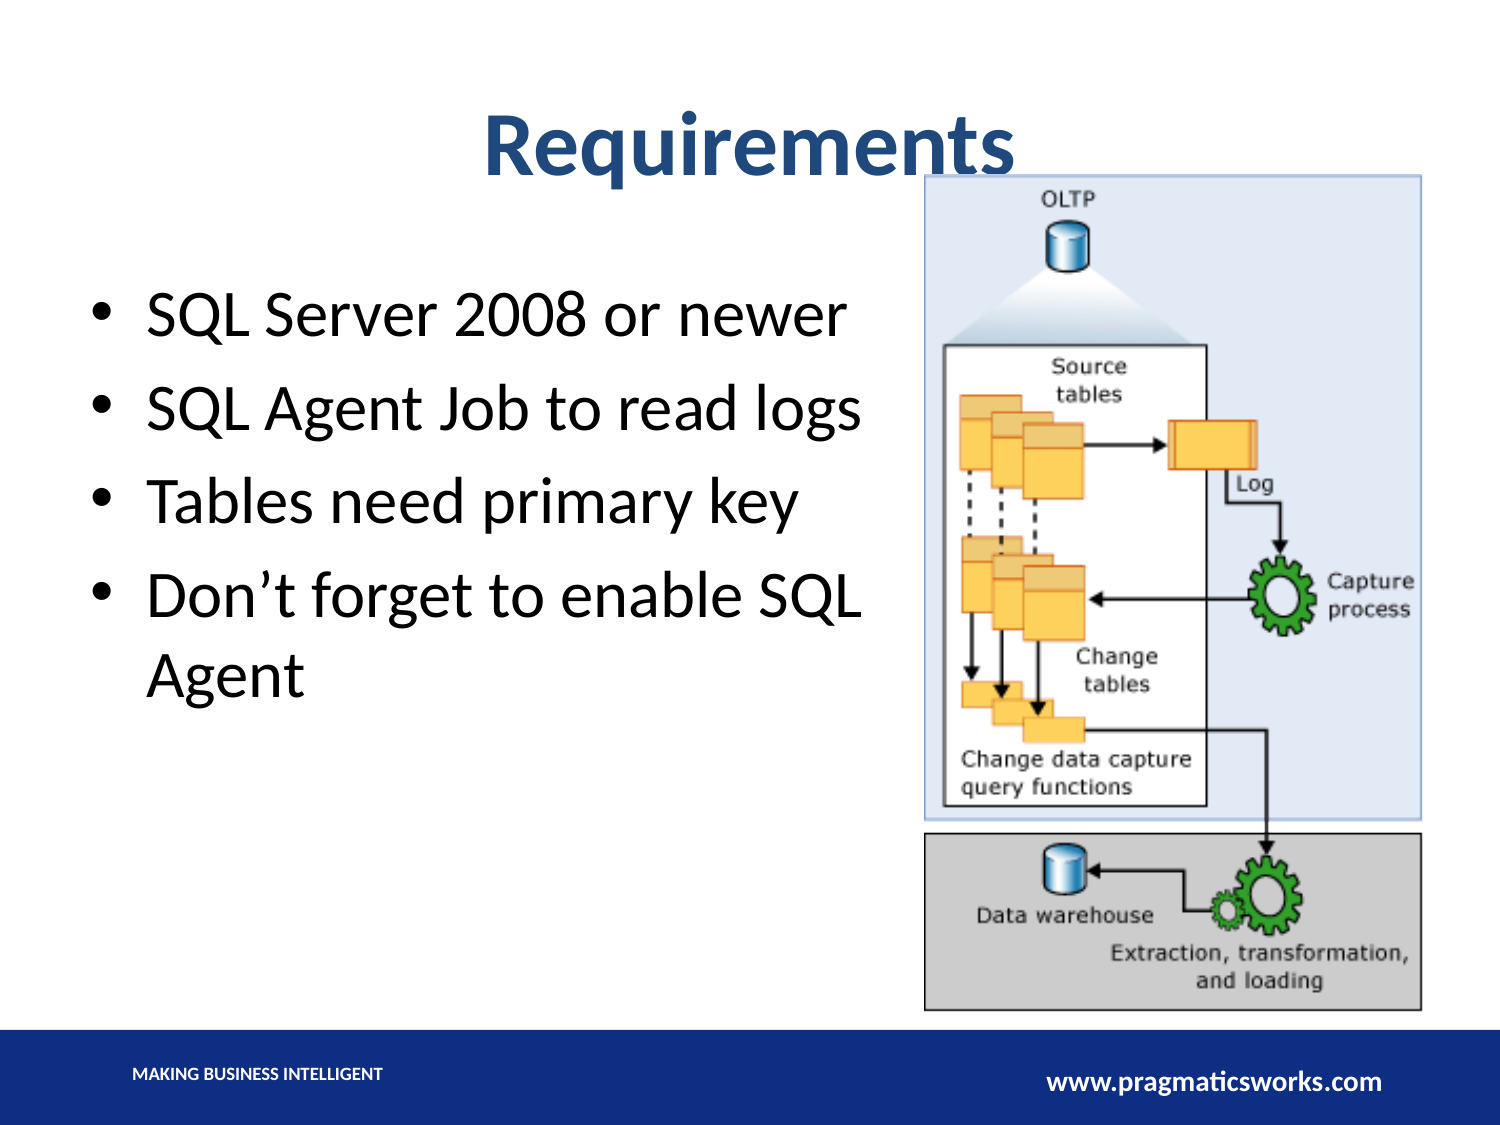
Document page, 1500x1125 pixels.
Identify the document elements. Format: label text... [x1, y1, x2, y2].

title Requirements [12, 45, 1488, 233]
picture [924, 174, 1426, 1014]
list SQL Server 2008 or newer SQL Agent Job to read logs Tables need primary key Don’t forget to enable SQL Agent [75, 262, 913, 975]
